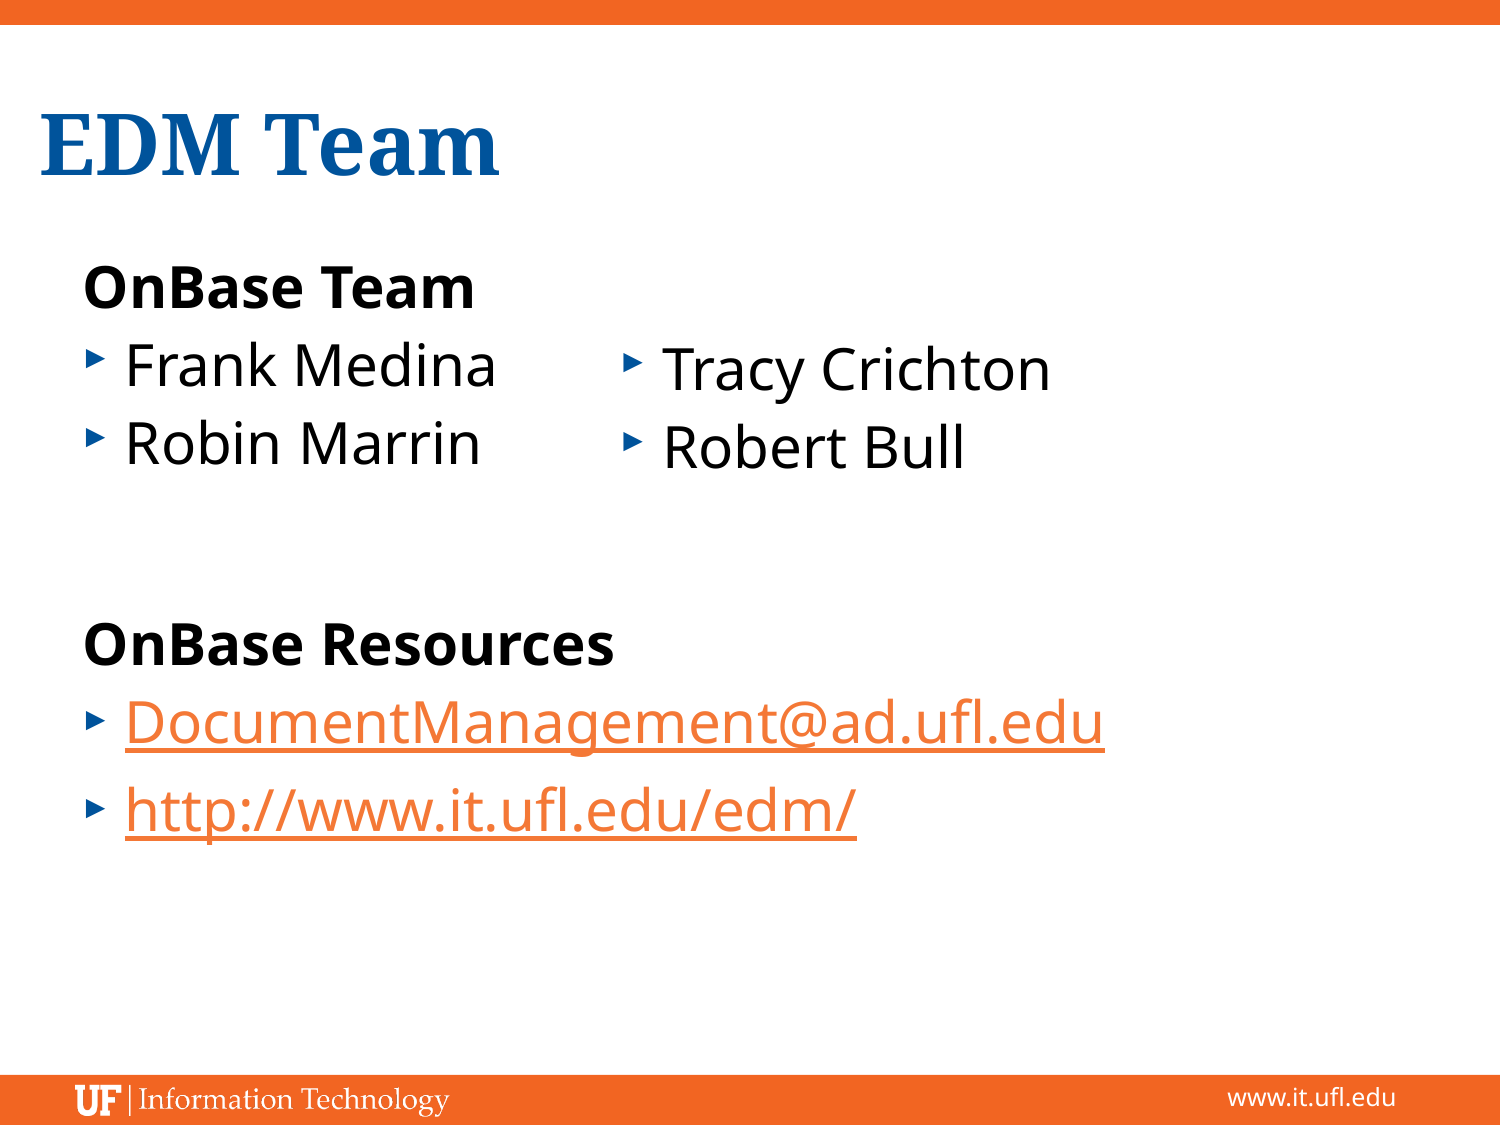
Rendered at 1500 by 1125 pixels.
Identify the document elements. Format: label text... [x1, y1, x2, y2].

text_box Tracy Crichton Robert Bull [587, 324, 1338, 488]
text_box OnBase Resources DocumentManagement@ad.ufl.edu http://www.it.ufl.edu/edm/ [49, 600, 1338, 1000]
picture [75, 1083, 450, 1117]
list OnBase Team Frank Medina Robin Marrin [50, 243, 588, 490]
title EDM Team [24, 50, 1475, 233]
